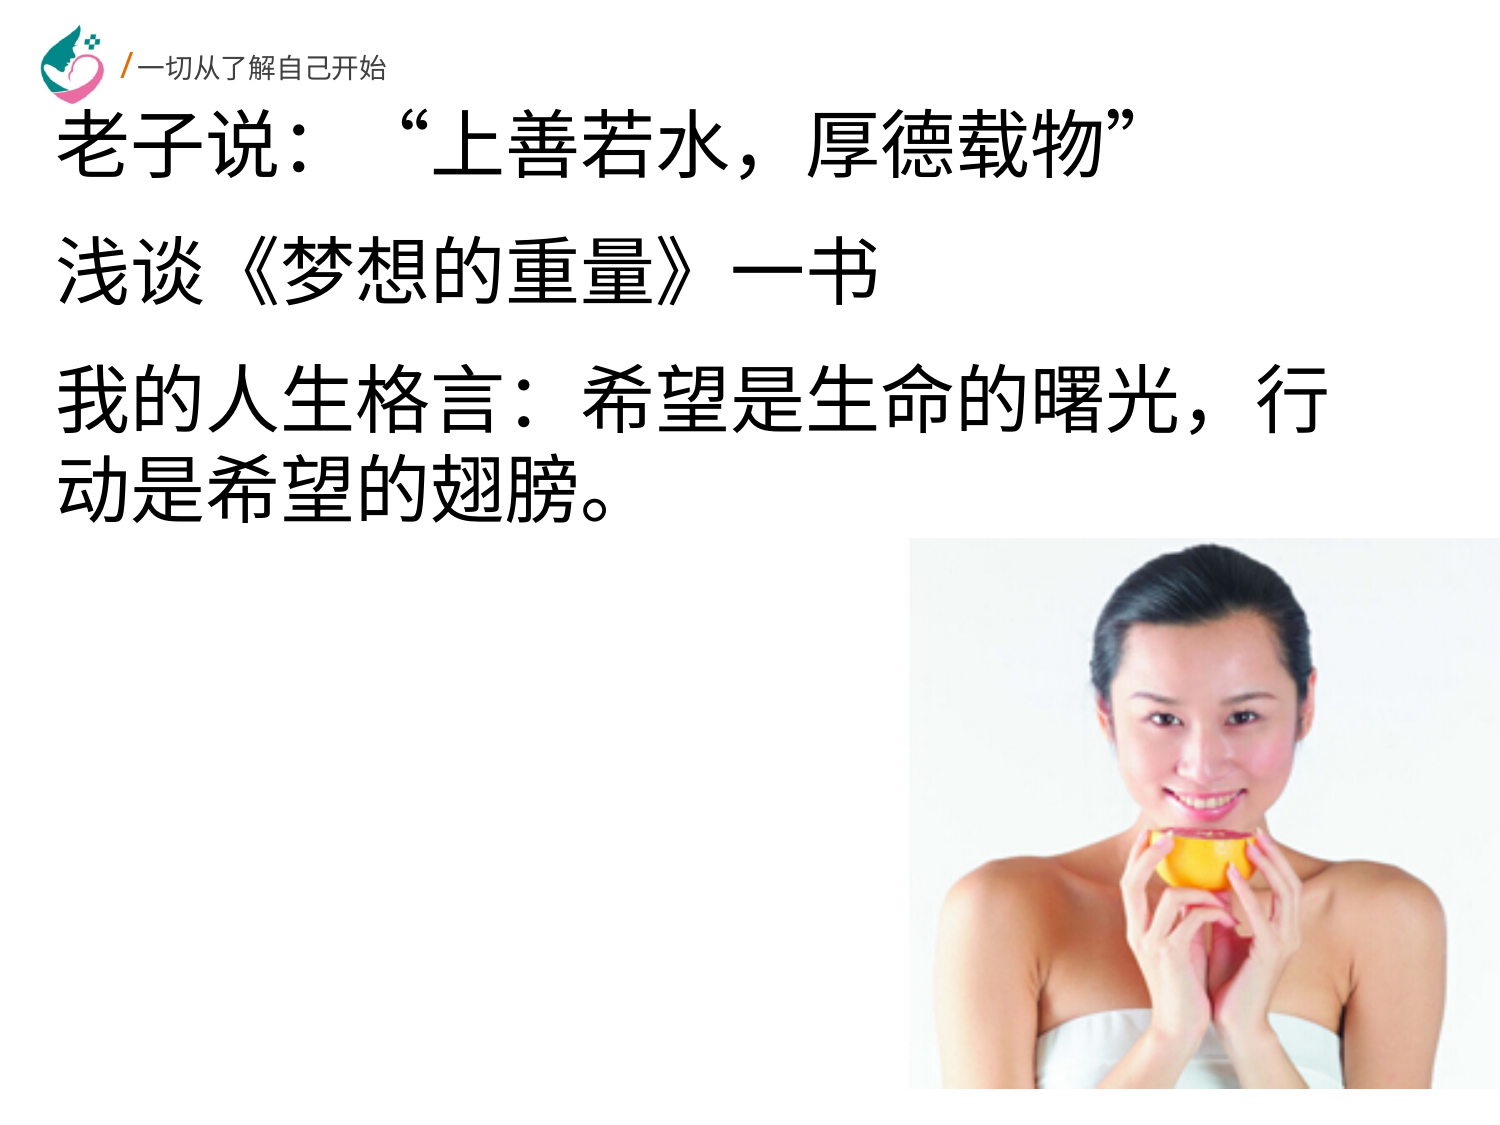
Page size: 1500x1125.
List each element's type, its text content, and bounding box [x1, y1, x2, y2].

picture [35, 23, 111, 106]
picture [903, 538, 1500, 1089]
text_box 老子说：“上善若水，厚德载物” 浅谈《梦想的重量》一书 我的人生格言：希望是生命的曙光，行动是希望的翅膀。 [41, 90, 1364, 540]
